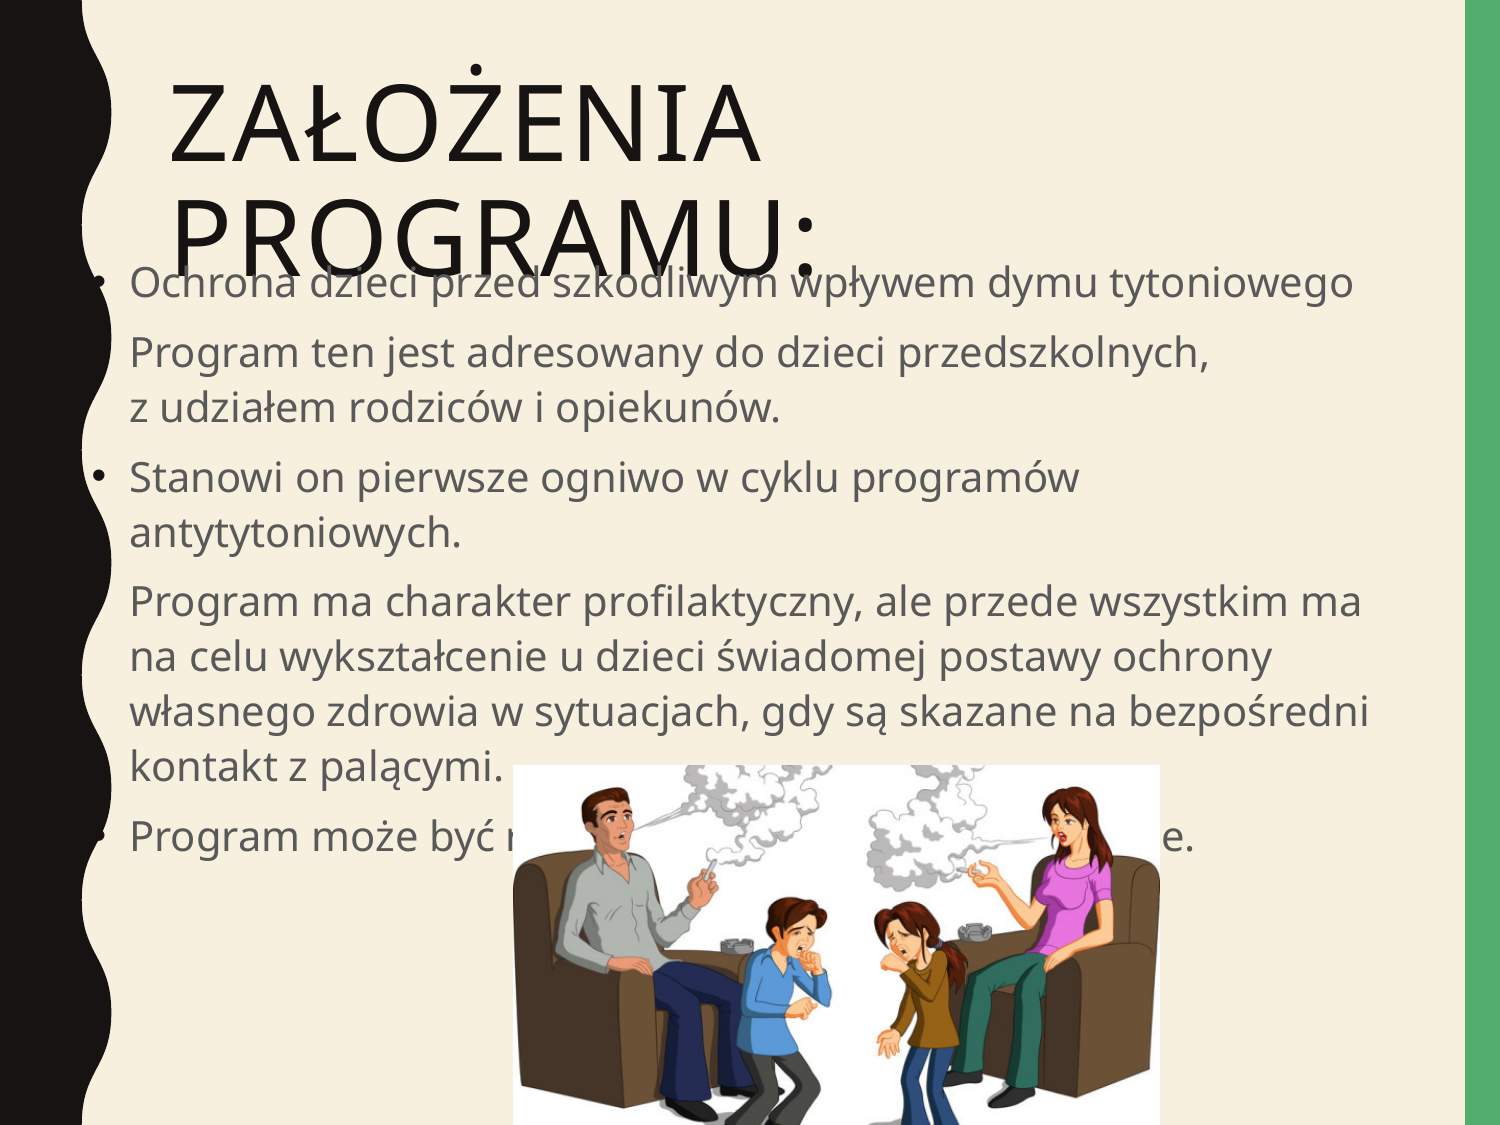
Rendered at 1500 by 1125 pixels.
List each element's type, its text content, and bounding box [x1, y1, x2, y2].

list Ochrona dzieci przed szkodliwym wpływem dymu tytoniowego Program ten jest adresowany do dzieci przedszkolnych, z udziałem rodziców i opiekunów. Stanowi on pierwsze ogniwo w cyklu programów antytytoniowych. Program ma charakter profilaktyczny, ale przede wszystkim ma na celu wykształcenie u dzieci świadomej postawy ochrony własnego zdrowia w sytuacjach, gdy są skazane na bezpośredni kontakt z palącymi. Program może być rozszerzony na środowisko lokalne. [76, 243, 1436, 1059]
title Założenia programu: [154, 62, 1407, 243]
picture [513, 765, 1160, 1125]
